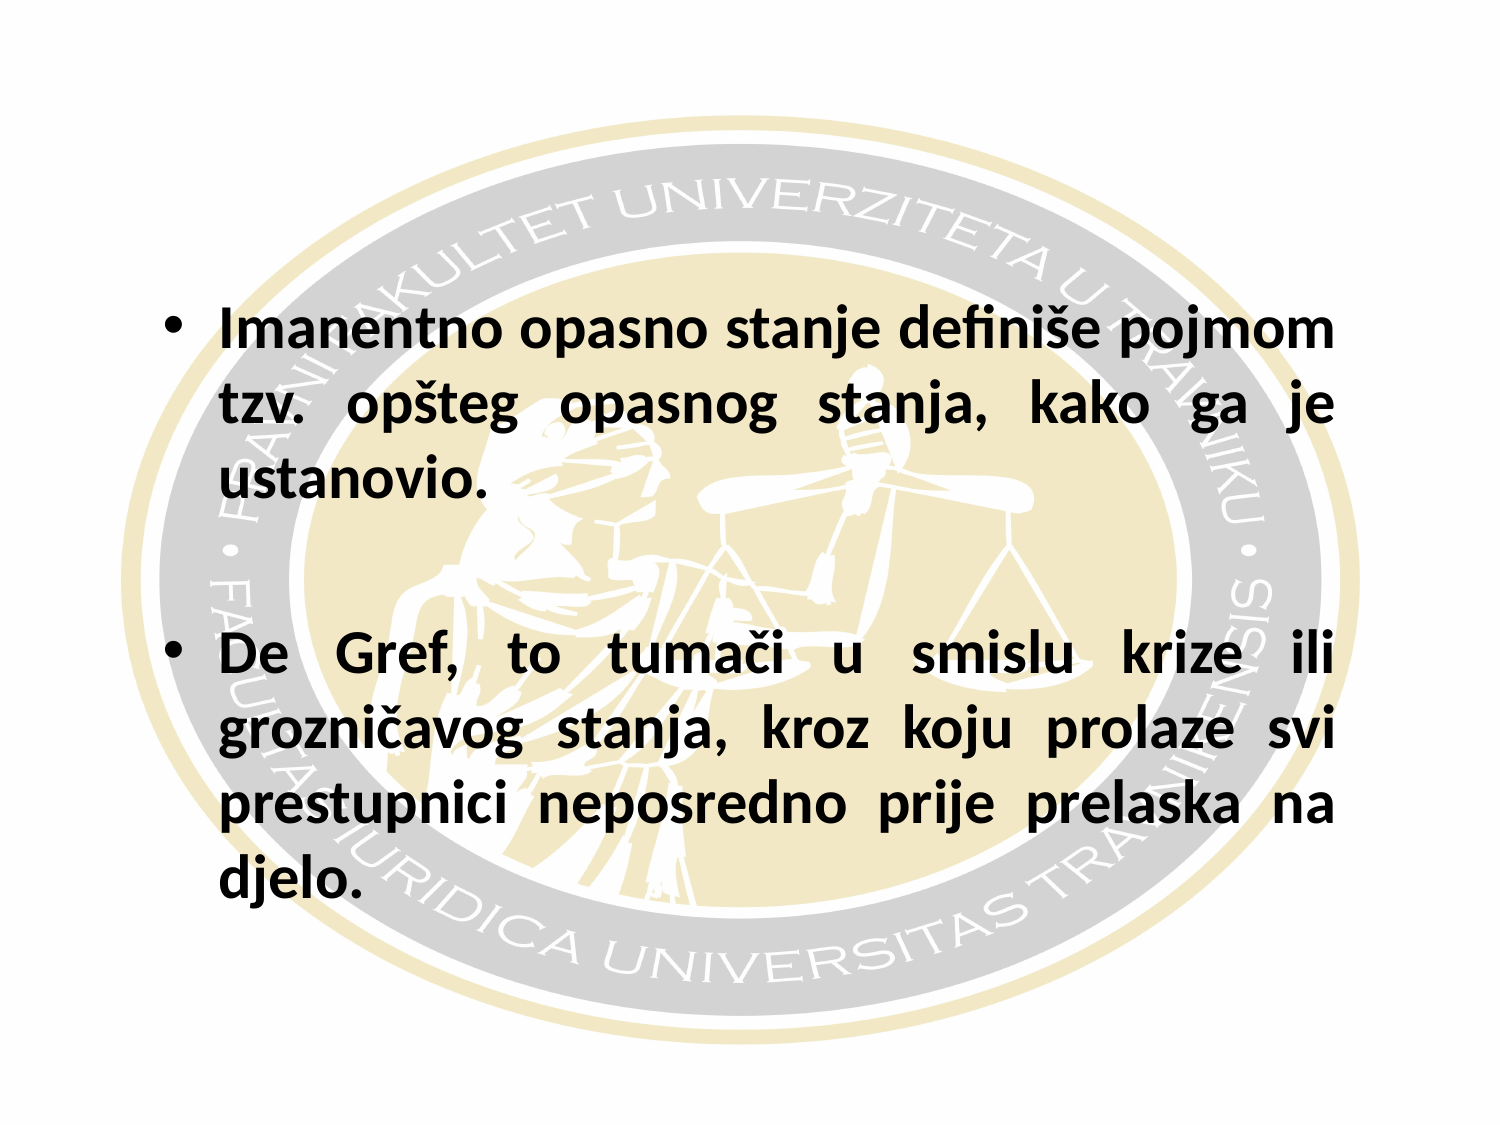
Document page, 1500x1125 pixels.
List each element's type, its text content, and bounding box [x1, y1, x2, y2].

list Imanentno opasno stanje definiše pojmom tzv. opšteg opasnog stanja, kako ga je ustanovio. De Gref, to tumači u smislu krize ili grozničavog stanja, kroz koju prolaze svi prestupnici neposredno prije prelaska na djelo. [147, 278, 1353, 1005]
